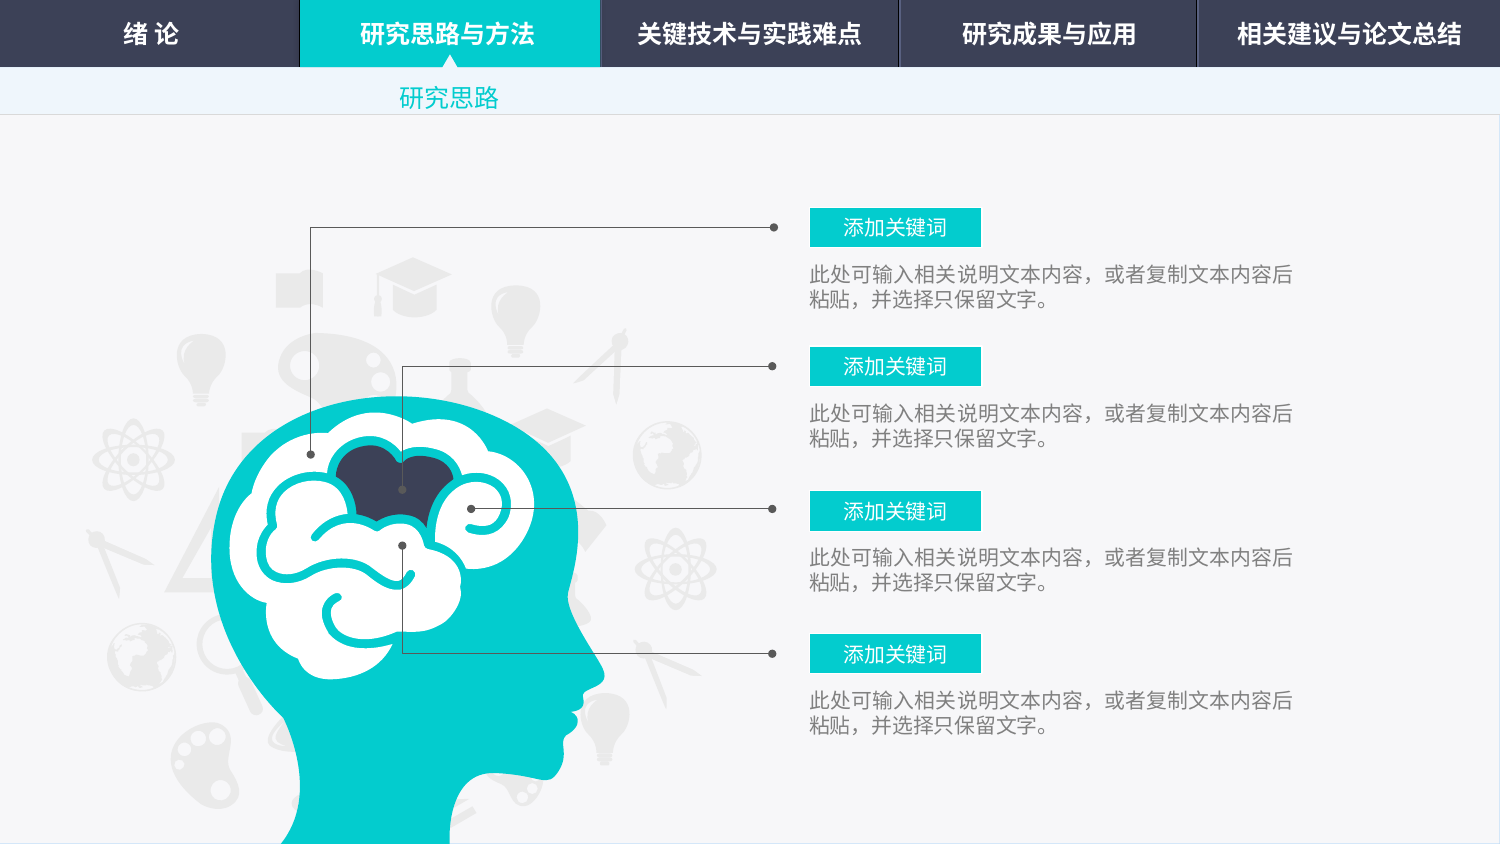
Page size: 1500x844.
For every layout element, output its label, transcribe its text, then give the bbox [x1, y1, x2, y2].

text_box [85, 257, 717, 844]
text_box 此处可输入相关说明文本内容，或者复制文本内容后粘贴，并选择只保留文字。 [809, 687, 1294, 738]
text_box [721, 504, 777, 514]
text_box 绪 论 [0, 9, 297, 59]
text_box 添加关键词 [807, 205, 984, 250]
text_box 研究成果与应用 [899, 9, 1199, 59]
text_box 研究思路 [384, 59, 515, 120]
text_box 添加关键词 [807, 489, 984, 533]
text_box [721, 638, 777, 658]
text_box [310, 223, 779, 256]
text_box 添加关键词 [807, 344, 984, 388]
text_box [721, 362, 777, 384]
text_box 相关建议与论文总结 [1199, 9, 1500, 59]
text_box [186, 369, 611, 844]
text_box 此处可输入相关说明文本内容，或者复制文本内容后粘贴，并选择只保留文字。 [809, 544, 1294, 595]
text_box 添加关键词 [807, 631, 984, 676]
text_box 研究思路与方法 [297, 9, 599, 59]
text_box 关键技术与实践难点 [599, 9, 899, 59]
text_box 此处可输入相关说明文本内容，或者复制文本内容后粘贴，并选择只保留文字。 [809, 261, 1294, 312]
text_box 此处可输入相关说明文本内容，或者复制文本内容后粘贴，并选择只保留文字。 [809, 400, 1294, 451]
